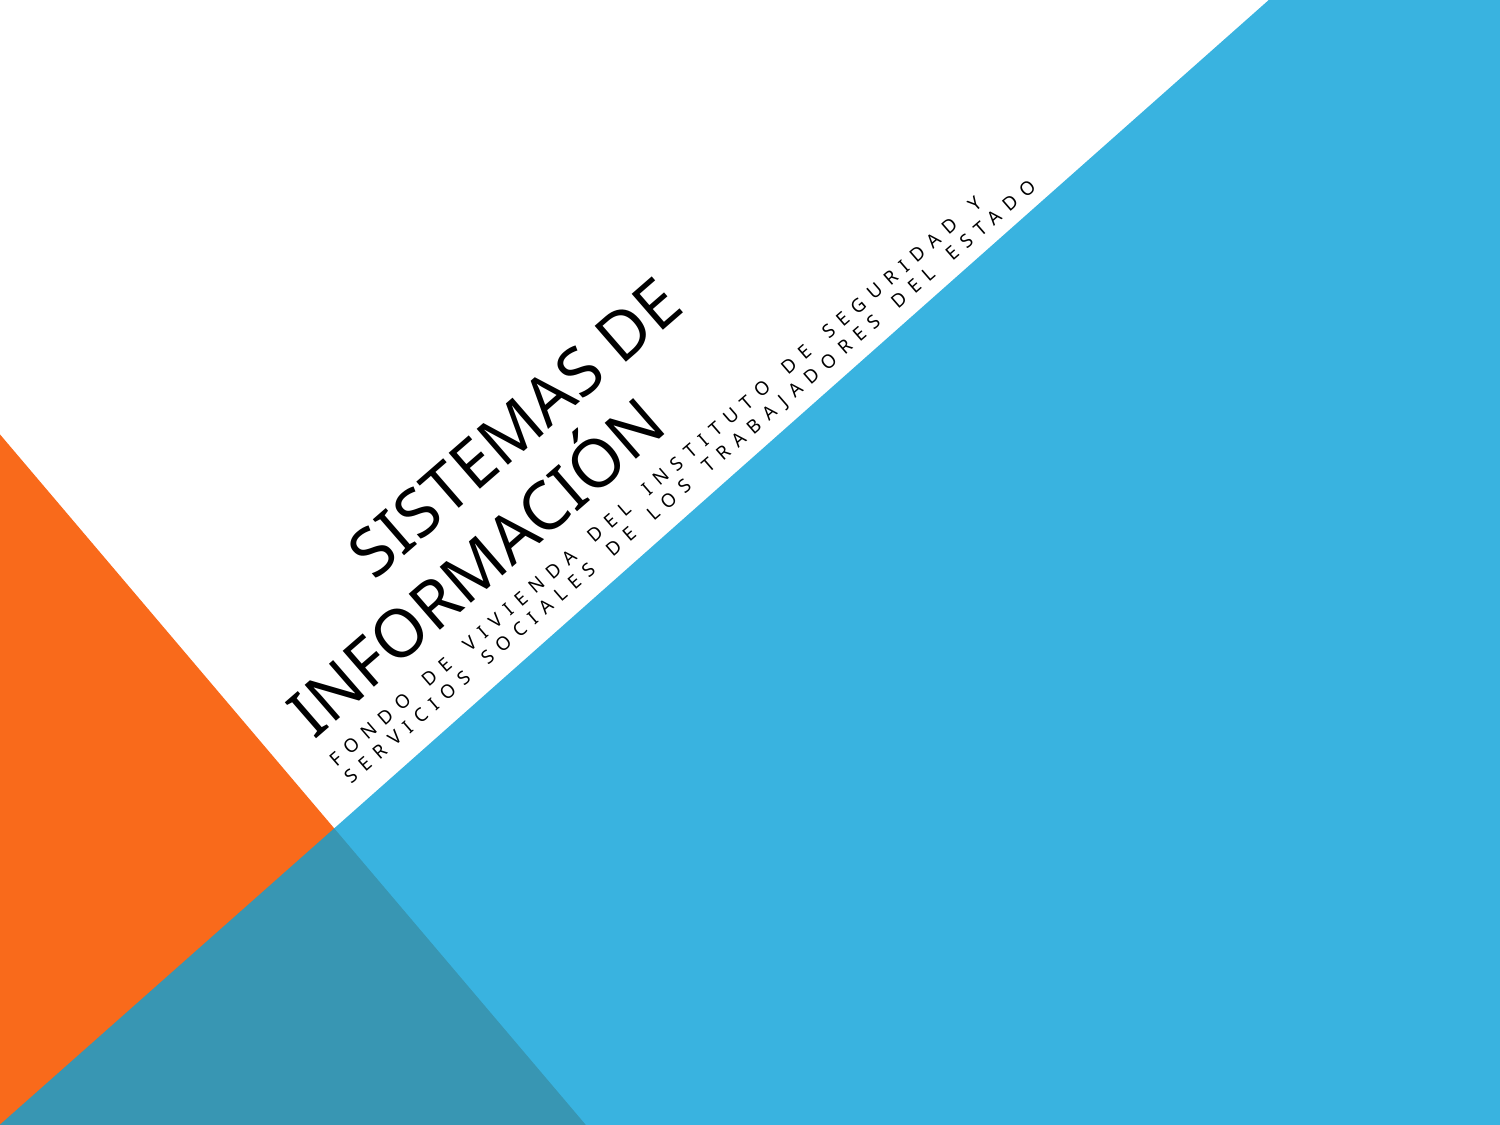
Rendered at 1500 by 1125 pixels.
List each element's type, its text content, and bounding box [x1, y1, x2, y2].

subtitle FONDO DE VIVIENDA DEL INSTITUTO DE SEGURIDAD Y SERVICIOS SOCIALES DE LOS TRABAJADORES DEL ESTADO [312, 61, 1154, 804]
title Sistemas de Información [182, 4, 1012, 761]
